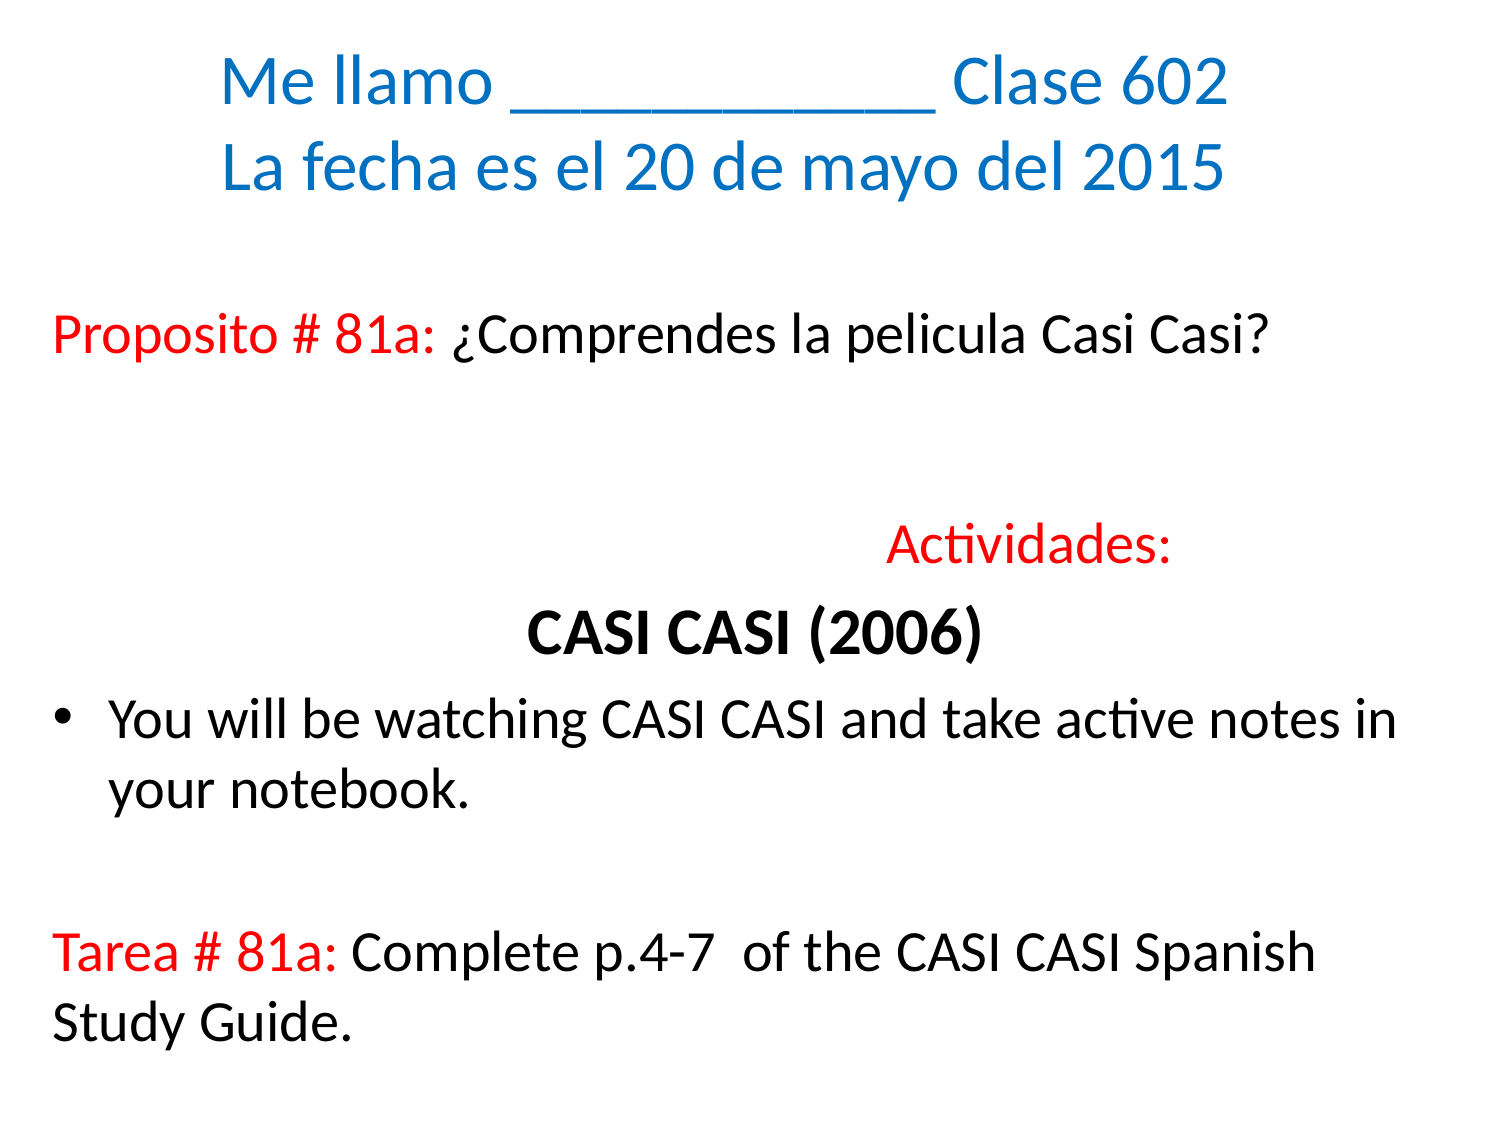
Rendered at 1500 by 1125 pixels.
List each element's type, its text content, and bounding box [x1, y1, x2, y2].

list Proposito # 81a: ¿Comprendes la pelicula Casi Casi? Actividades: CASI CASI (2006) You will be watching CASI CASI and take active notes in your notebook. Tarea # 81a: Complete p.4-7 of the CASI CASI Spanish Study Guide. [37, 287, 1475, 1050]
title Me llamo ____________ Clase 602 La fecha es el 20 de mayo del 2015 [50, 24, 1400, 213]
